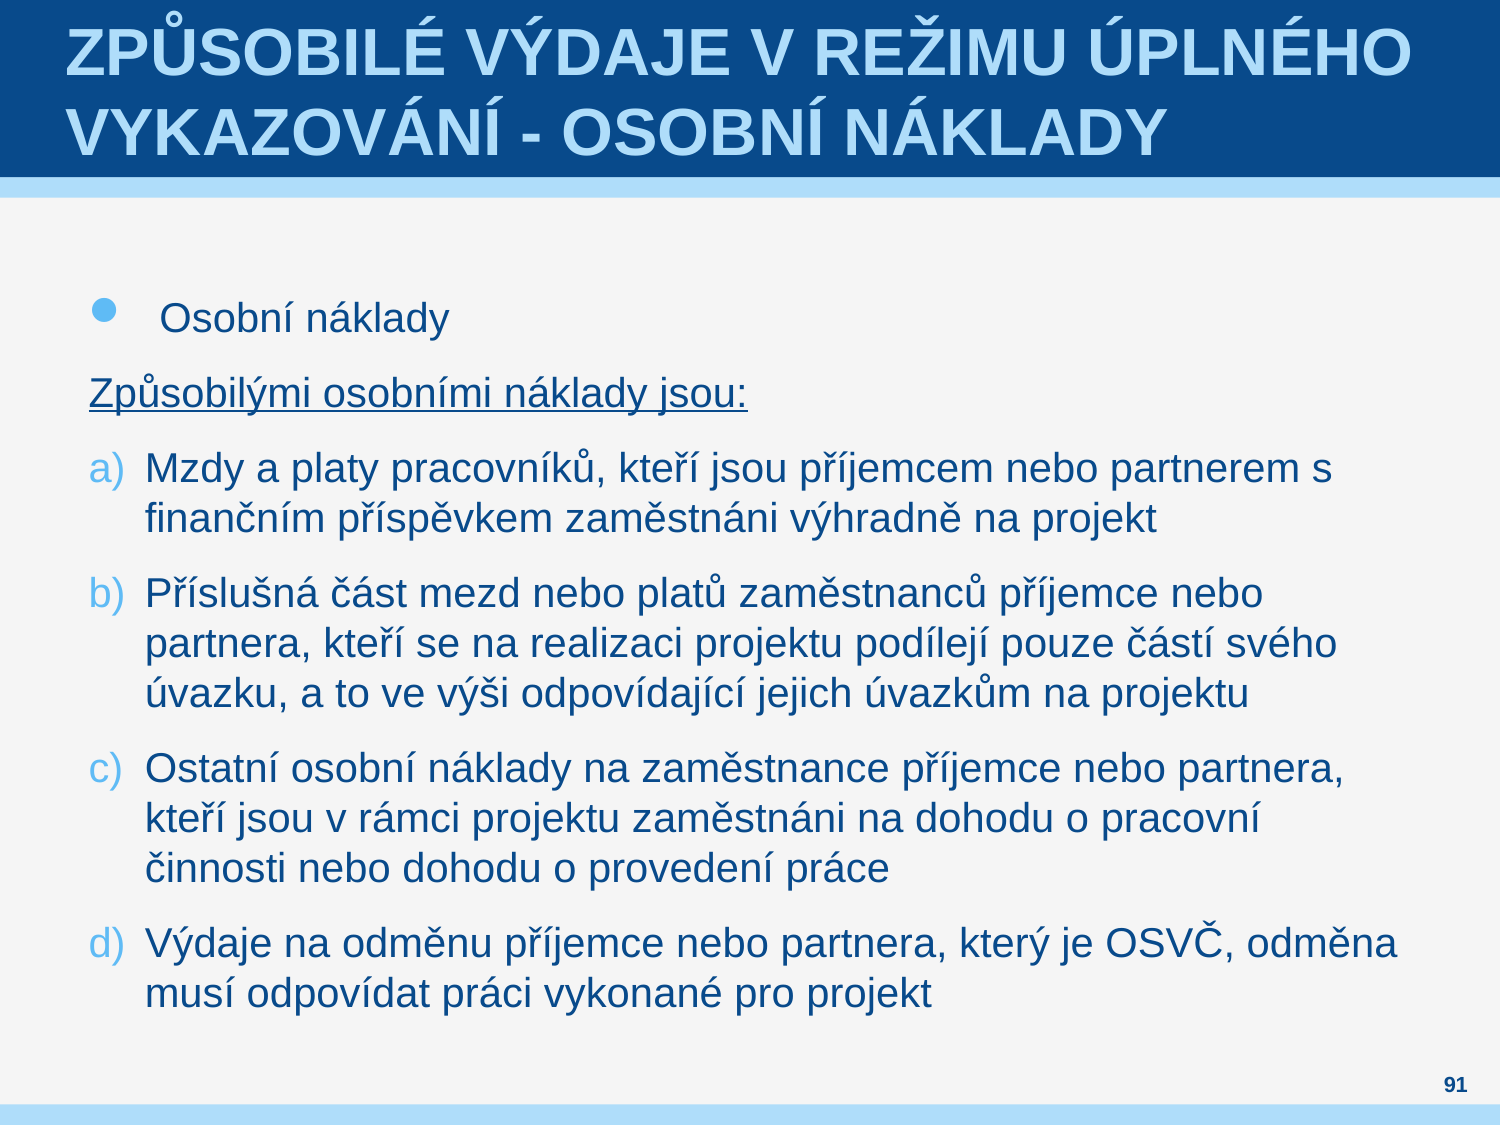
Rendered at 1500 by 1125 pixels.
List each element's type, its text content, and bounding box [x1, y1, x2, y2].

list Osobní náklady Způsobilými osobními náklady jsou: Mzdy a platy pracovníků, kteří jsou příjemcem nebo partnerem s finančním příspěvkem zaměstnáni výhradně na projekt Příslušná část mezd nebo platů zaměstnanců příjemce nebo partnera, kteří se na realizaci projektu podílejí pouze částí svého úvazku, a to ve výši odpovídající jejich úvazkům na projektu Ostatní osobní náklady na zaměstnance příjemce nebo partnera, kteří jsou v rámci projektu zaměstnáni na dohodu o pracovní činnosti nebo dohodu o provedení práce Výdaje na odměnu příjemce nebo partnera, který je OSVČ, odměna musí odpovídat práci vykonané pro projekt [88, 290, 1412, 1024]
title Způsobilé výdaje v režimu úplného vykazování - Osobní náklady [59, 0, 1441, 178]
slide_number 91 [1417, 1068, 1495, 1099]
